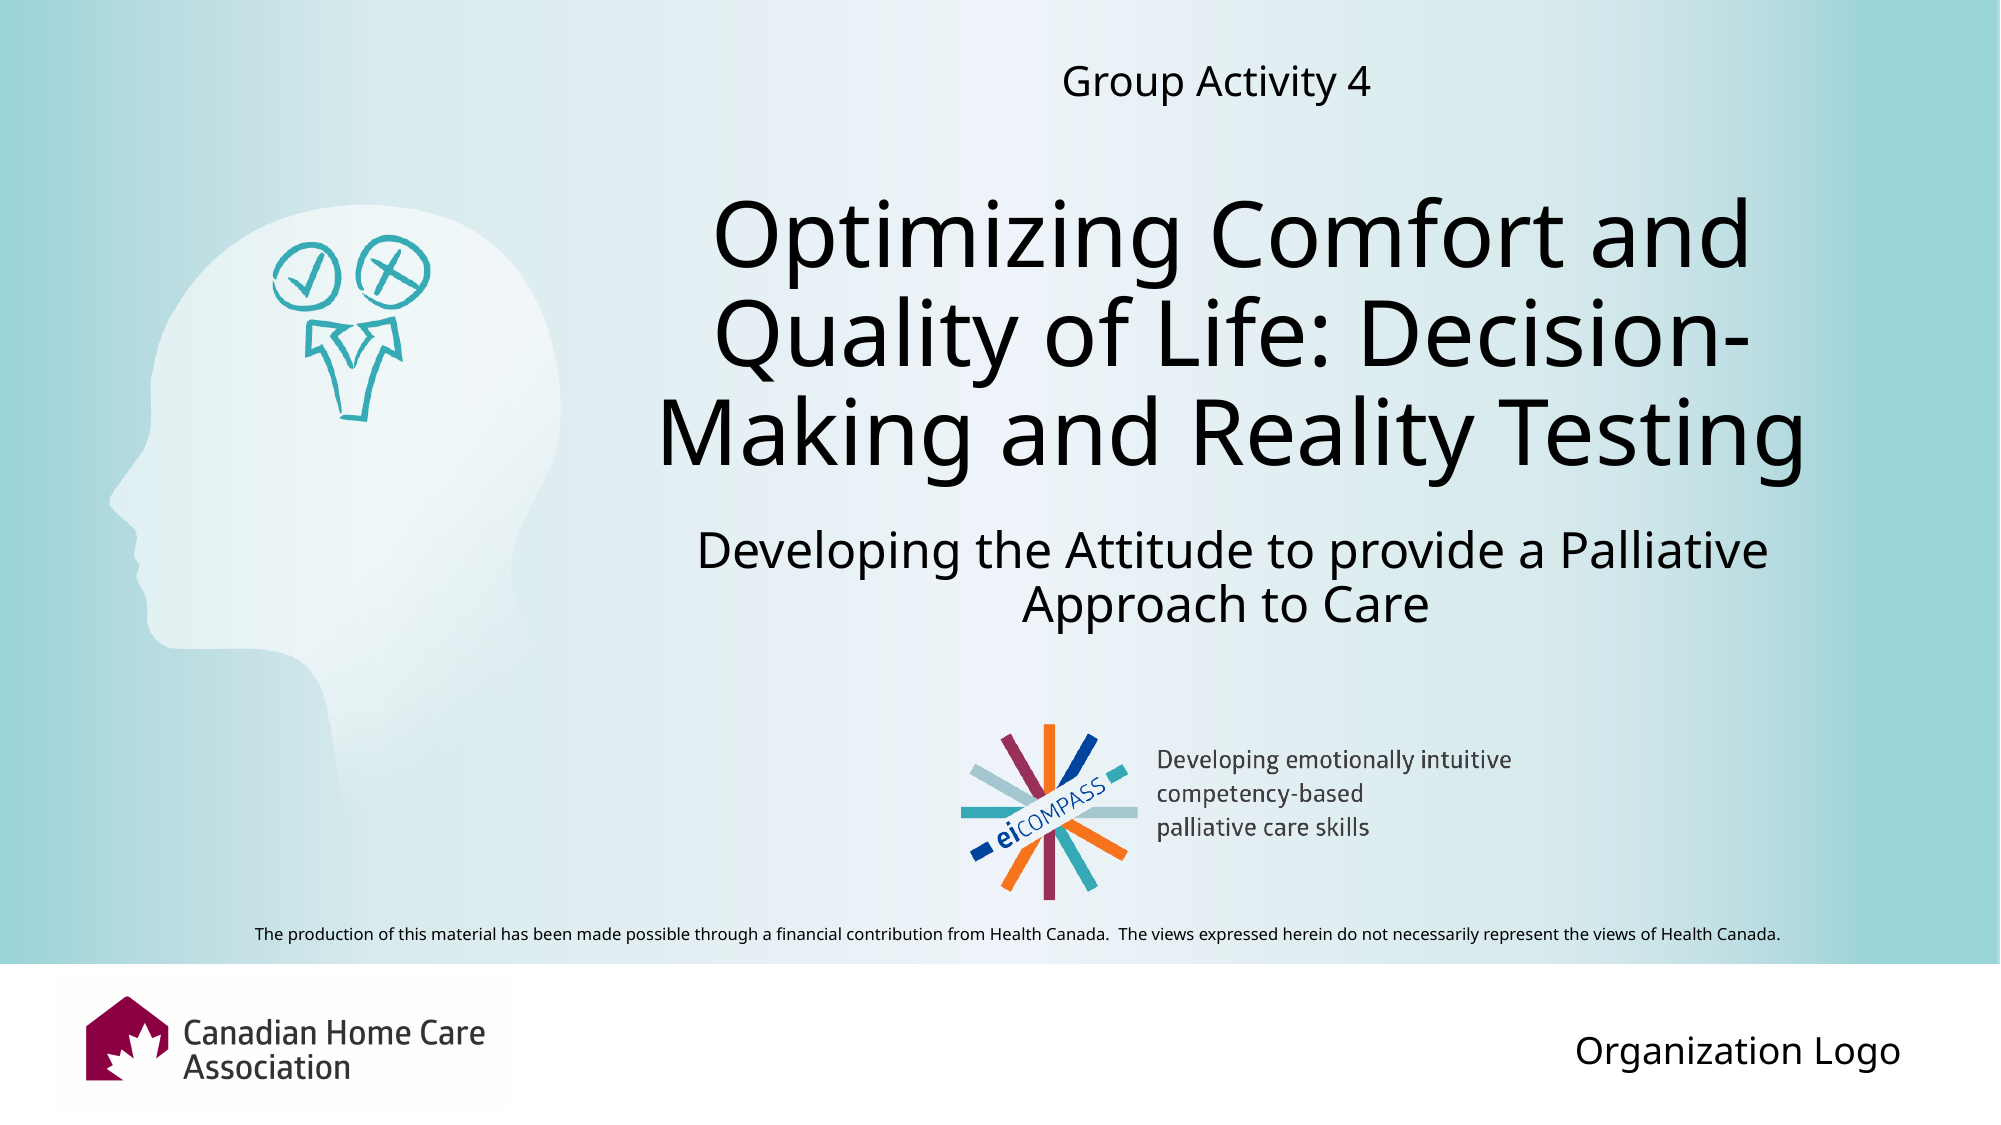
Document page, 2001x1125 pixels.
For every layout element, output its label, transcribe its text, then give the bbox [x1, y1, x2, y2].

text_box Organization Logo [1560, 1019, 1917, 1080]
picture [0, 0, 2000, 964]
picture [54, 974, 509, 1112]
